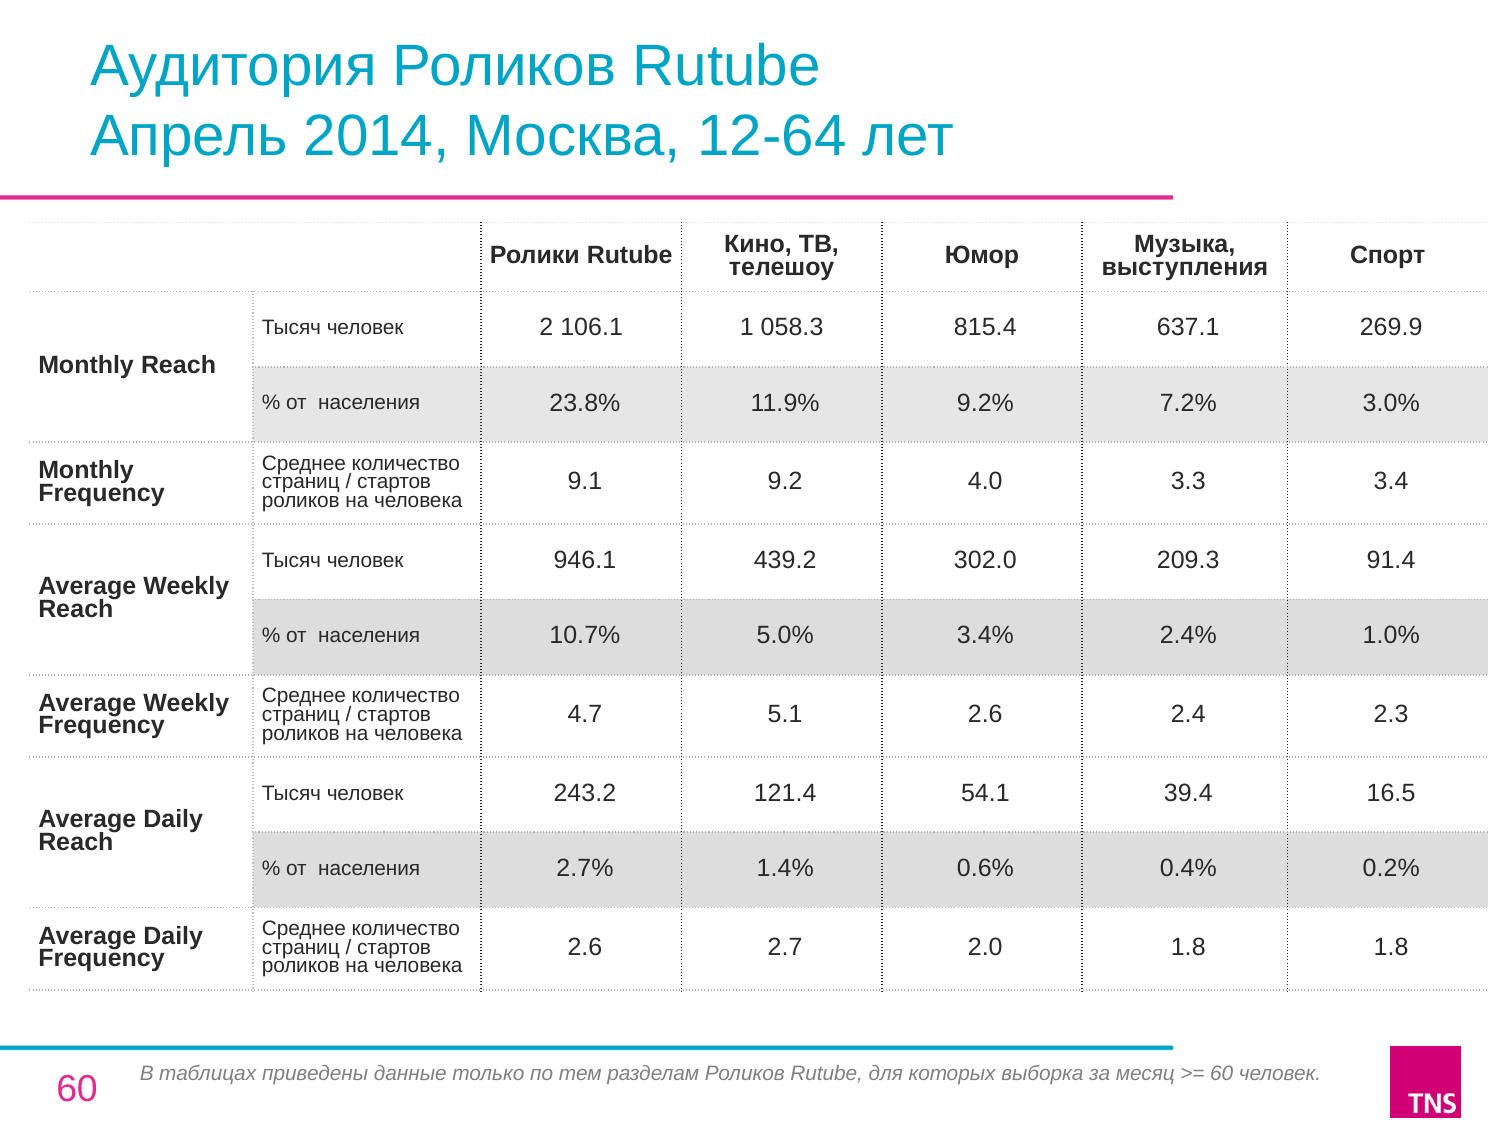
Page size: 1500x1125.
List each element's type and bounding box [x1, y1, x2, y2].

title [74, 8, 1476, 187]
table_cell [29, 291, 1488, 990]
slide_number [40, 1055, 392, 1125]
text_box [124, 1052, 1463, 1092]
table_header [29, 223, 1488, 291]
picture [0, 0, 1500, 1125]
